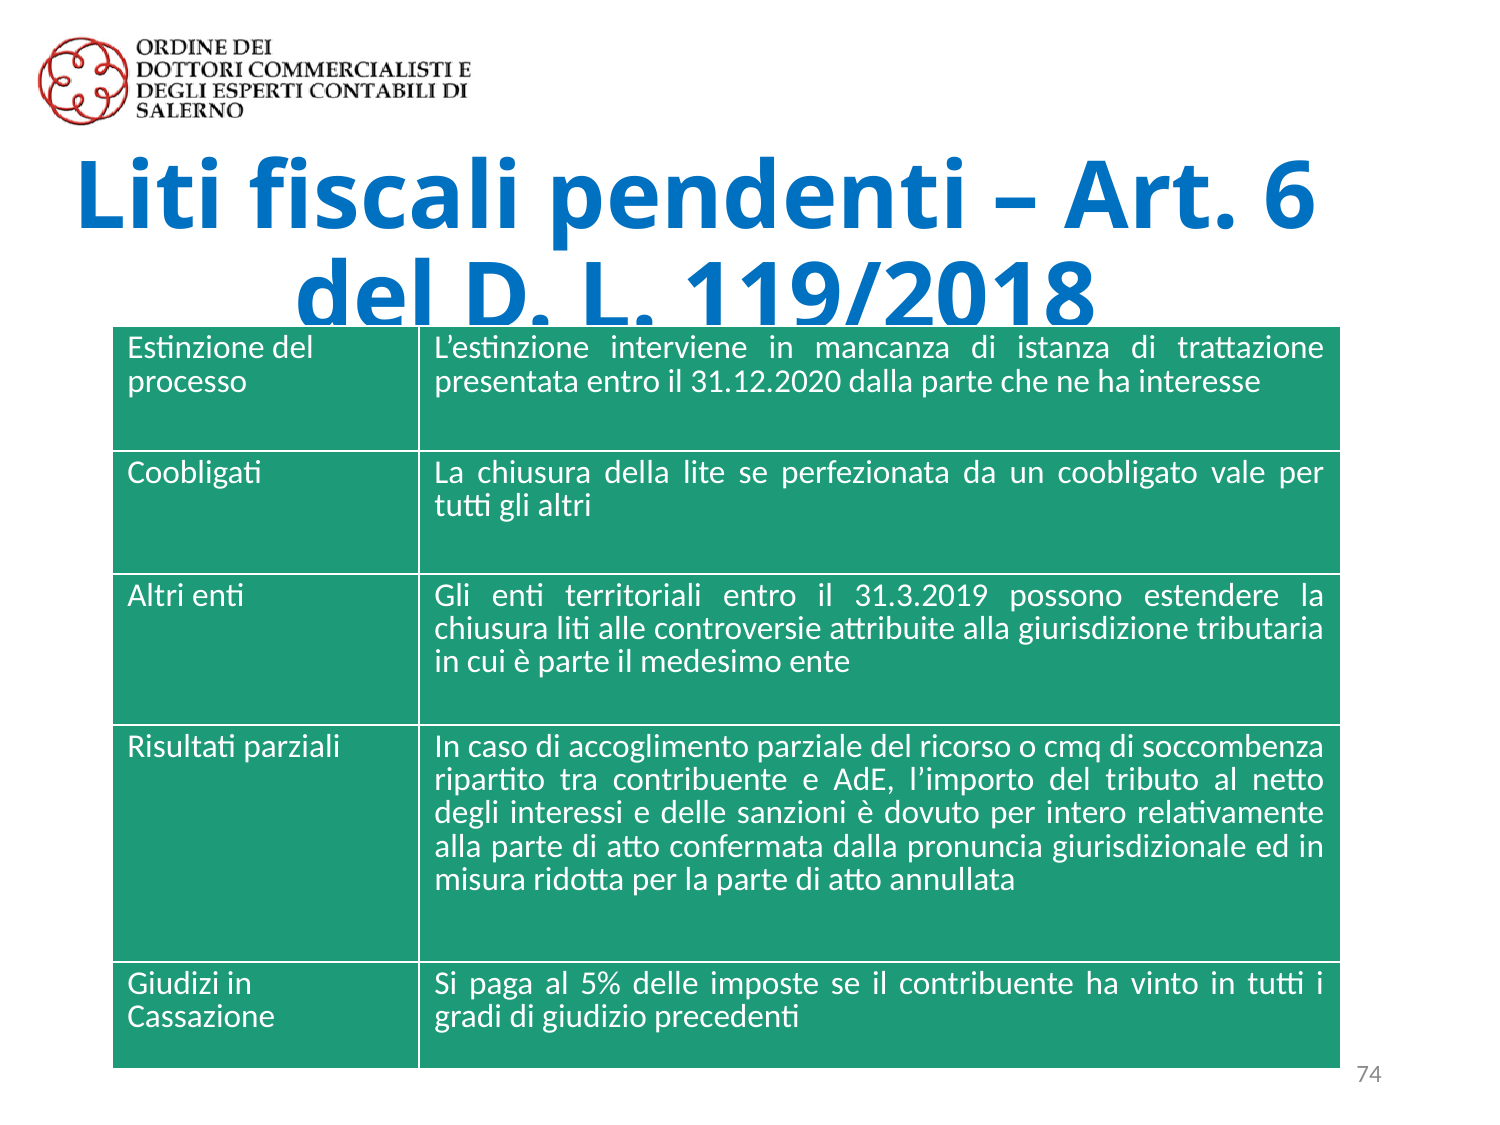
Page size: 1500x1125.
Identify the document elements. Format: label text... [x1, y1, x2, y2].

table_cell Giudizi in Cassazione [113, 963, 418, 1068]
table_cell Si paga al 5% delle imposte se il contribuente ha vinto in tutti i gradi di giudizio precedenti [420, 963, 1340, 1068]
slide_number 74 [1059, 1042, 1397, 1103]
title Liti fiscali pendenti – Art. 6 del D. L. 119/2018 [58, 139, 1334, 277]
table_cell Altri enti [113, 575, 418, 724]
table_cell In caso di accoglimento parziale del ricorso o cmq di soccombenza ripartito tra contribuente e AdE, l’importo del tributo al netto degli interessi e delle sanzioni è dovuto per intero relativamente alla parte di atto confermata dalla pronuncia giurisdizionale ed in misura ridotta per la parte di atto annullata [420, 726, 1340, 961]
picture [29, 29, 479, 127]
table_header L’estinzione interviene in mancanza di istanza di trattazione presentata entro il 31.12.2020 dalla parte che ne ha interesse [420, 327, 1340, 450]
table_cell Coobligati [113, 452, 418, 573]
table_cell Gli enti territoriali entro il 31.3.2019 possono estendere la chiusura liti alle controversie attribuite alla giurisdizione tributaria in cui è parte il medesimo ente [420, 575, 1340, 724]
table_cell Risultati parziali [113, 726, 418, 961]
table_cell La chiusura della lite se perfezionata da un coobligato vale per tutti gli altri [420, 452, 1340, 573]
table_header Estinzione del processo [113, 327, 418, 450]
